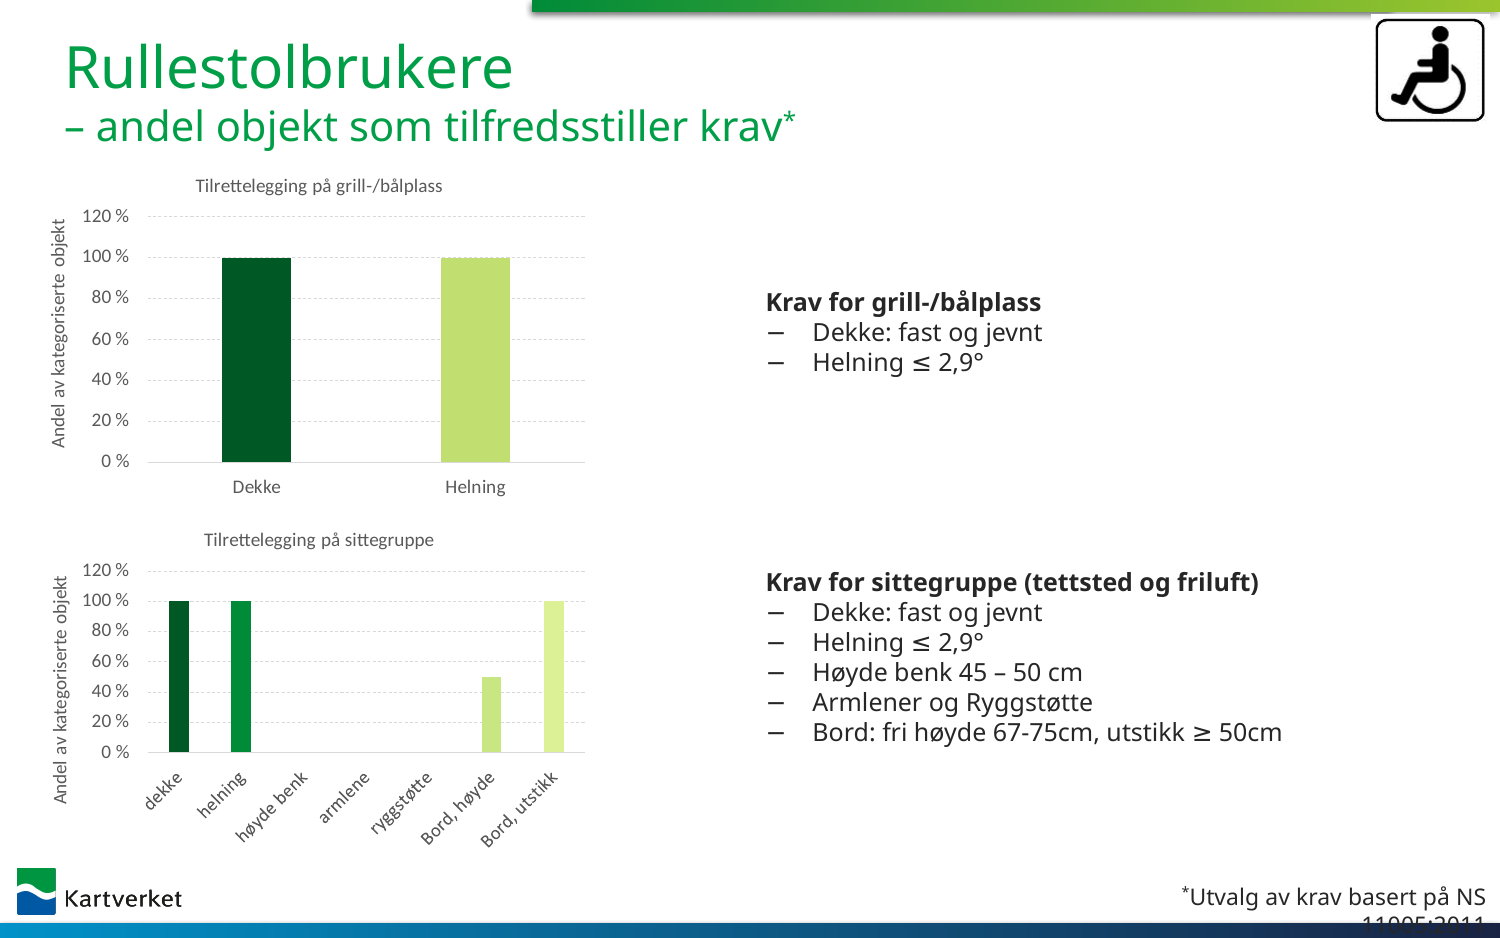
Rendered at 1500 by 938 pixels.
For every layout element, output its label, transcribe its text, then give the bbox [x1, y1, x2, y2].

picture [1371, 13, 1491, 127]
text_box *Utvalg av krav basert på NS 11005:2011 [1068, 873, 1500, 938]
picture [41, 520, 596, 859]
text_box Krav for grill-/bålplass Dekke: fast og jevnt Helning ≤ 2,9° [750, 279, 1452, 384]
text_box Rullestolbrukere – andel objekt som tilfredsstiller krav* [49, 14, 1431, 158]
text_box Krav for sittegruppe (tettsted og friluft) Dekke: fast og jevnt Helning ≤ 2,9° Høyde benk 45 – 50 cm Armlener og Ryggstøtte Bord: fri høyde 67-75cm, utstikk ≥ 50cm [750, 559, 1500, 754]
picture [41, 166, 596, 505]
